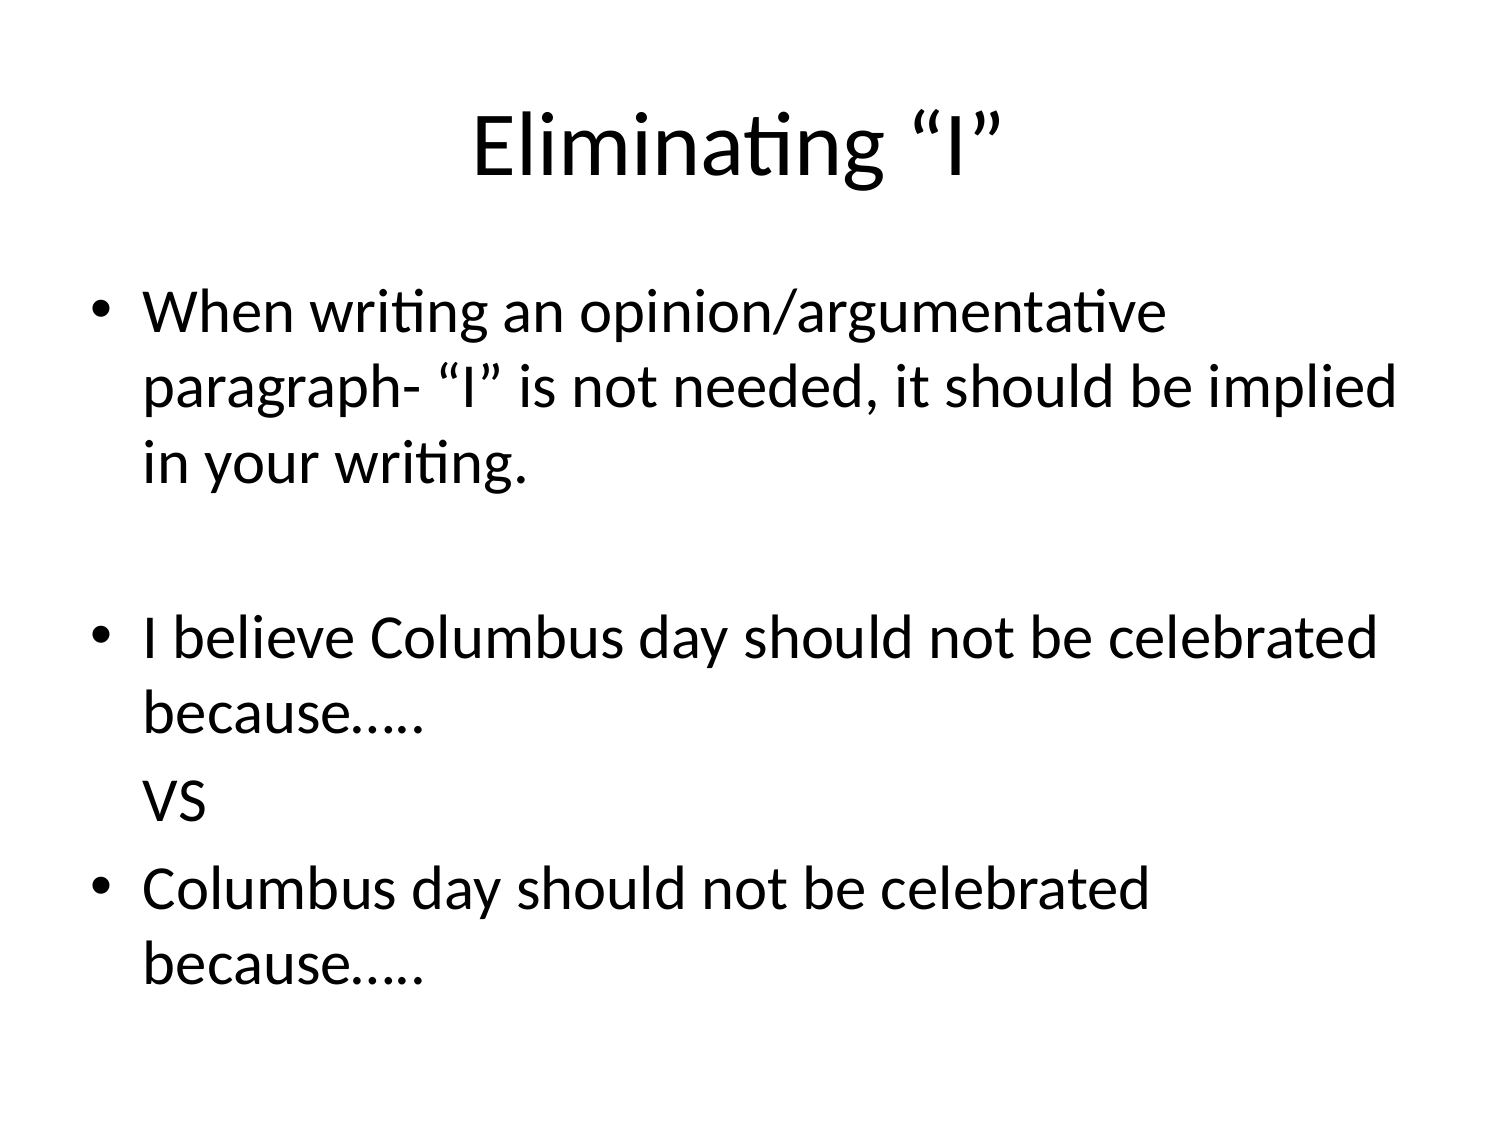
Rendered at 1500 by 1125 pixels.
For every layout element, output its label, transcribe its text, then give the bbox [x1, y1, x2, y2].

title Eliminating “I” [75, 45, 1425, 233]
list When writing an opinion/argumentative paragraph- “I” is not needed, it should be implied in your writing. I believe Columbus day should not be celebrated because….. VS Columbus day should not be celebrated because….. [75, 262, 1425, 1005]
